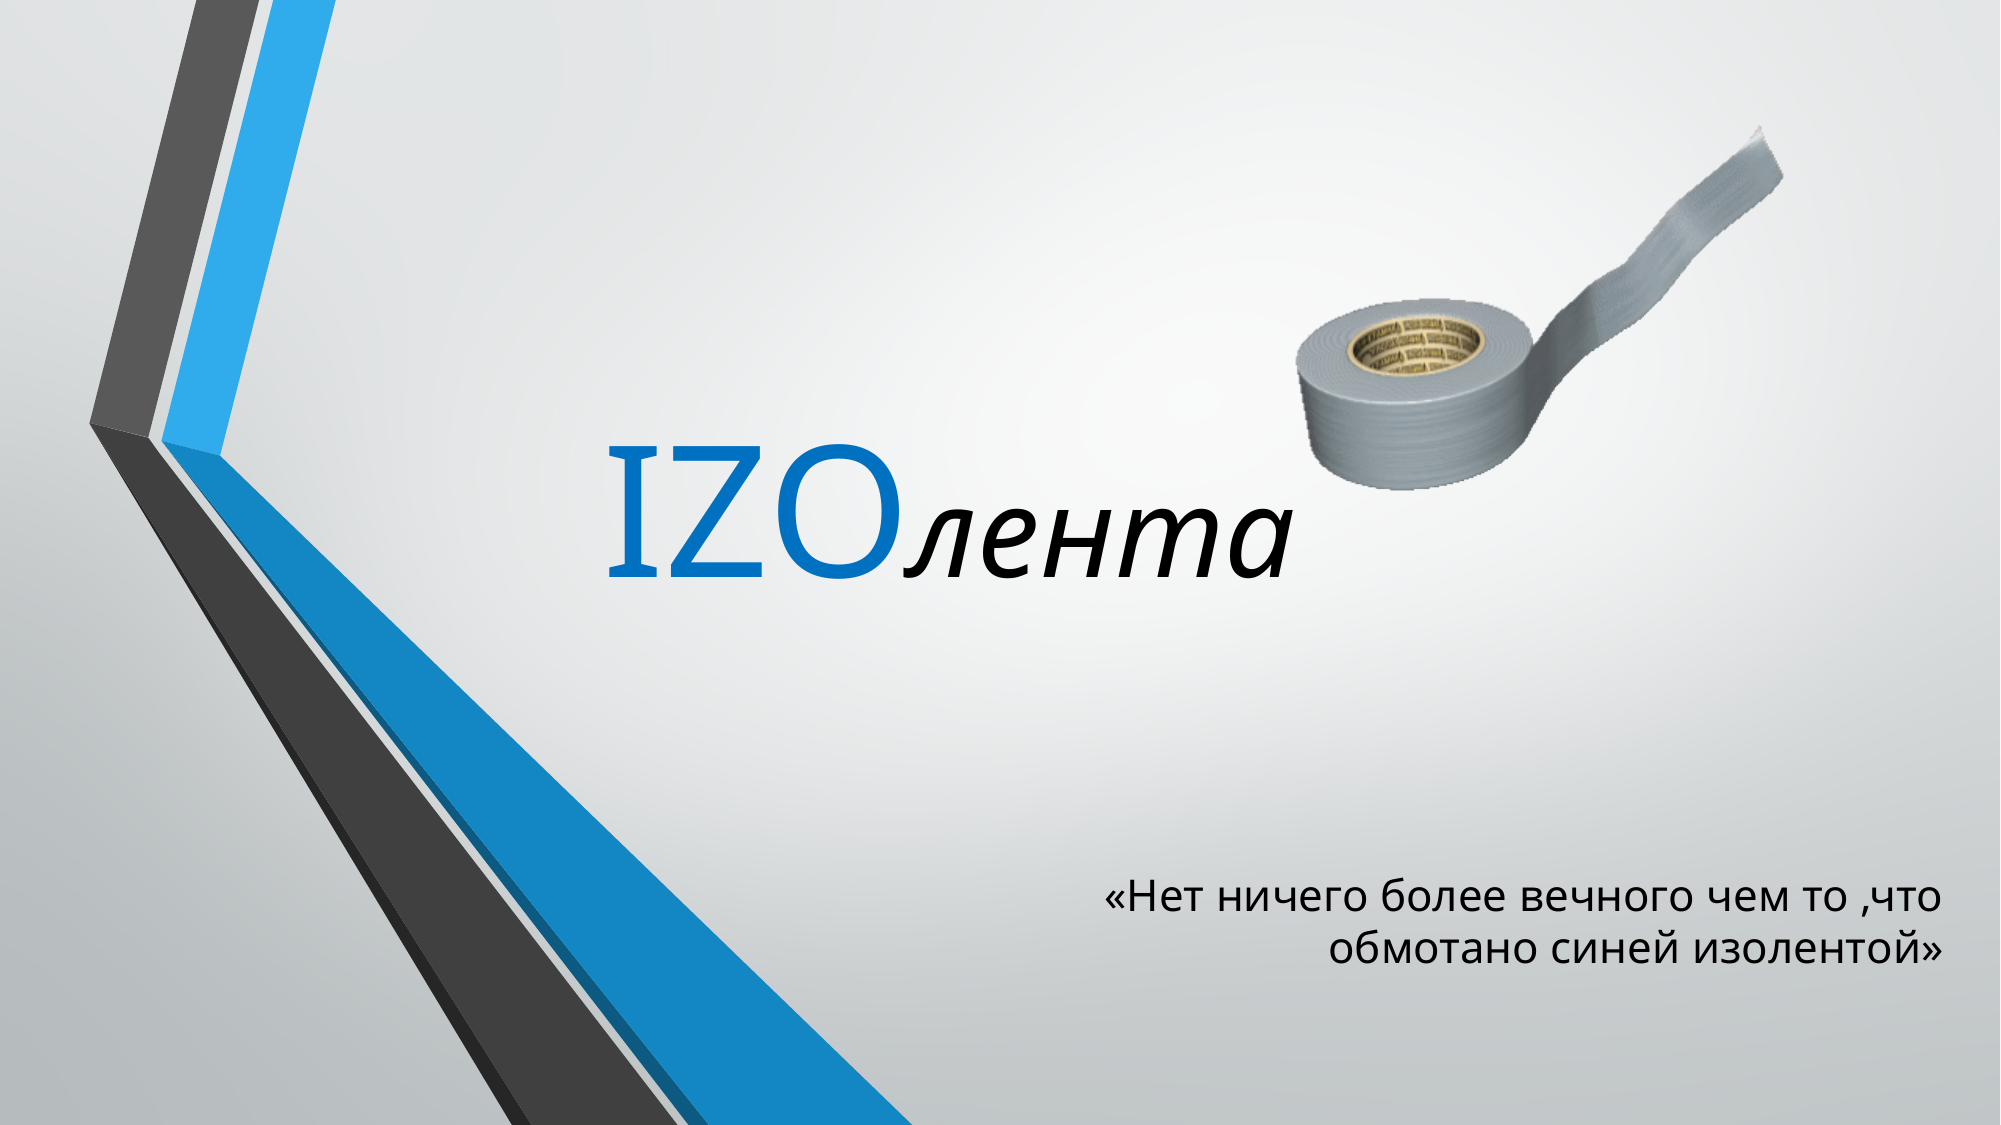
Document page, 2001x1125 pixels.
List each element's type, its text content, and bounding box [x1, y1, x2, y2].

title IZOлента [338, 381, 1312, 622]
picture [1271, 101, 1820, 502]
subtitle «Нет ничего более вечного чем то ,что обмотано синей изолентой» [899, 860, 1959, 1022]
